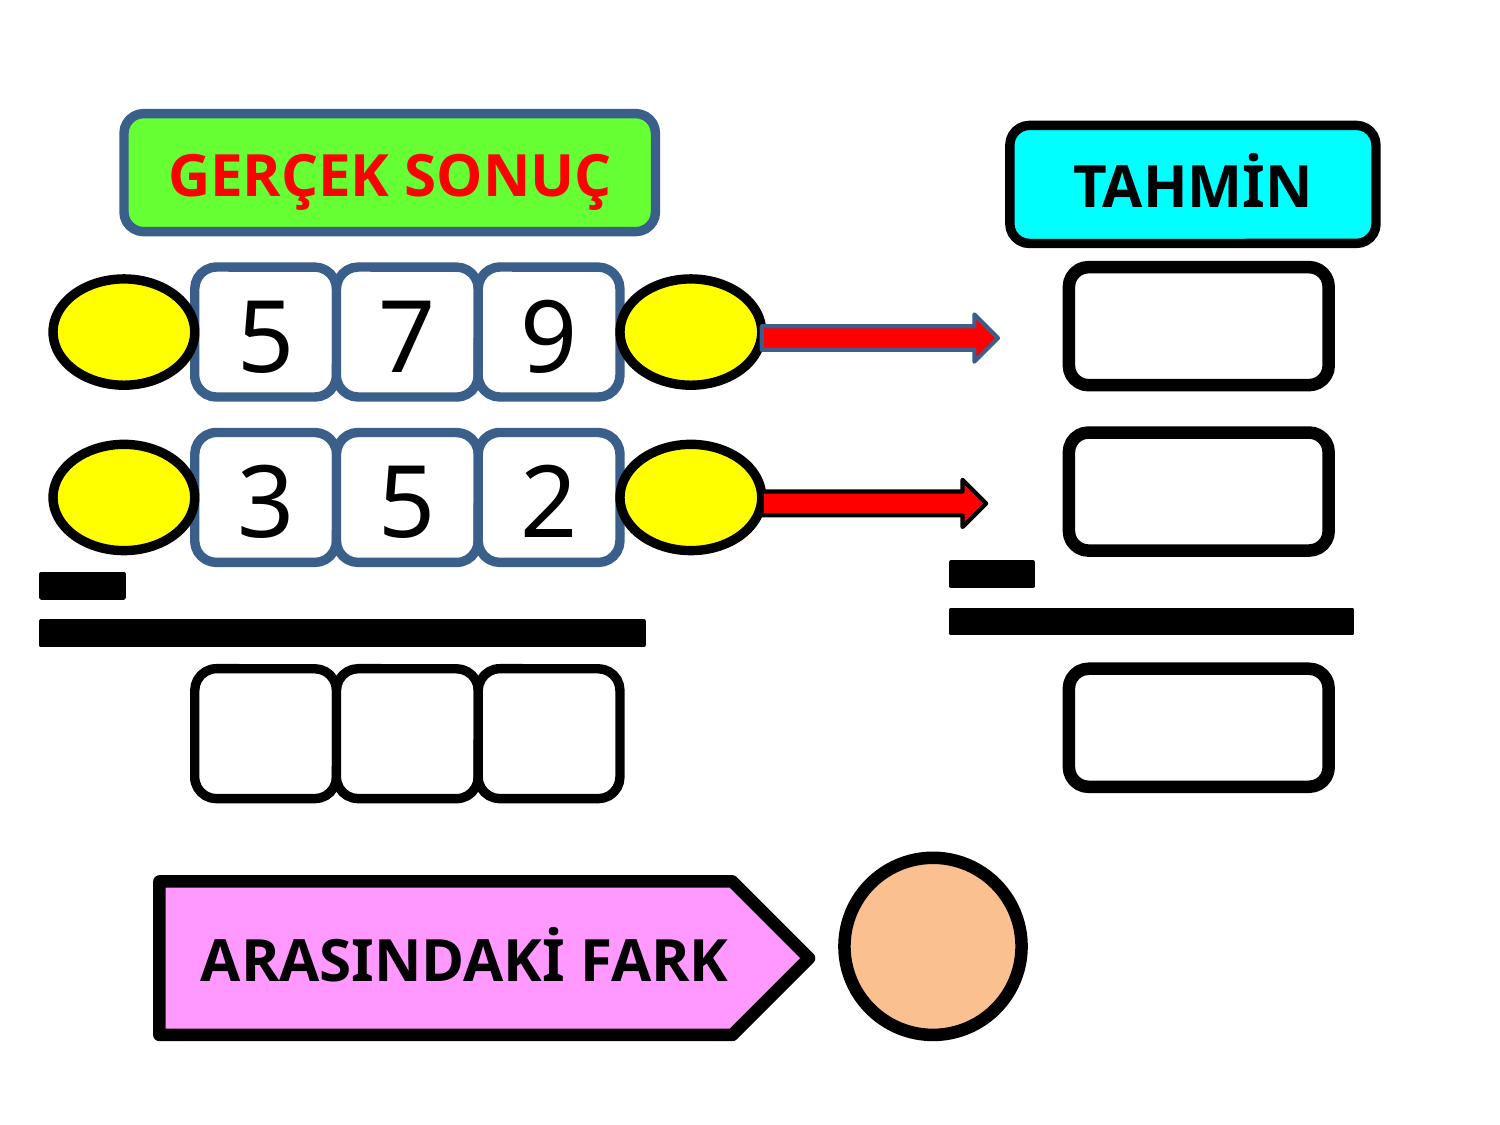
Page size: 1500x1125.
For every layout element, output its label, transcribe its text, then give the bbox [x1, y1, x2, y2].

text_box [842, 855, 1024, 1038]
text_box [949, 608, 1354, 635]
text_box [50, 442, 197, 553]
text_box [617, 276, 764, 388]
text_box 7 [334, 264, 478, 400]
text_box [39, 619, 610, 647]
text_box [39, 572, 126, 600]
text_box 5 [334, 430, 478, 565]
text_box [759, 477, 989, 529]
text_box [50, 276, 197, 388]
text_box [1066, 265, 1331, 388]
text_box GERÇEK SONUÇ [121, 111, 658, 234]
text_box [949, 560, 1035, 588]
text_box 9 [476, 264, 623, 400]
text_box [617, 442, 763, 553]
text_box [1066, 666, 1331, 789]
text_box 5 [192, 264, 336, 400]
text_box [476, 666, 623, 801]
text_box [1066, 430, 1331, 553]
text_box 3 [192, 430, 336, 565]
text_box [610, 619, 646, 647]
text_box [334, 666, 478, 801]
text_box ARASINDAKİ FARK [157, 879, 812, 1038]
text_box [759, 312, 1001, 364]
text_box 2 [476, 430, 623, 565]
text_box [192, 666, 336, 801]
text_box TAHMİN [1007, 123, 1379, 246]
